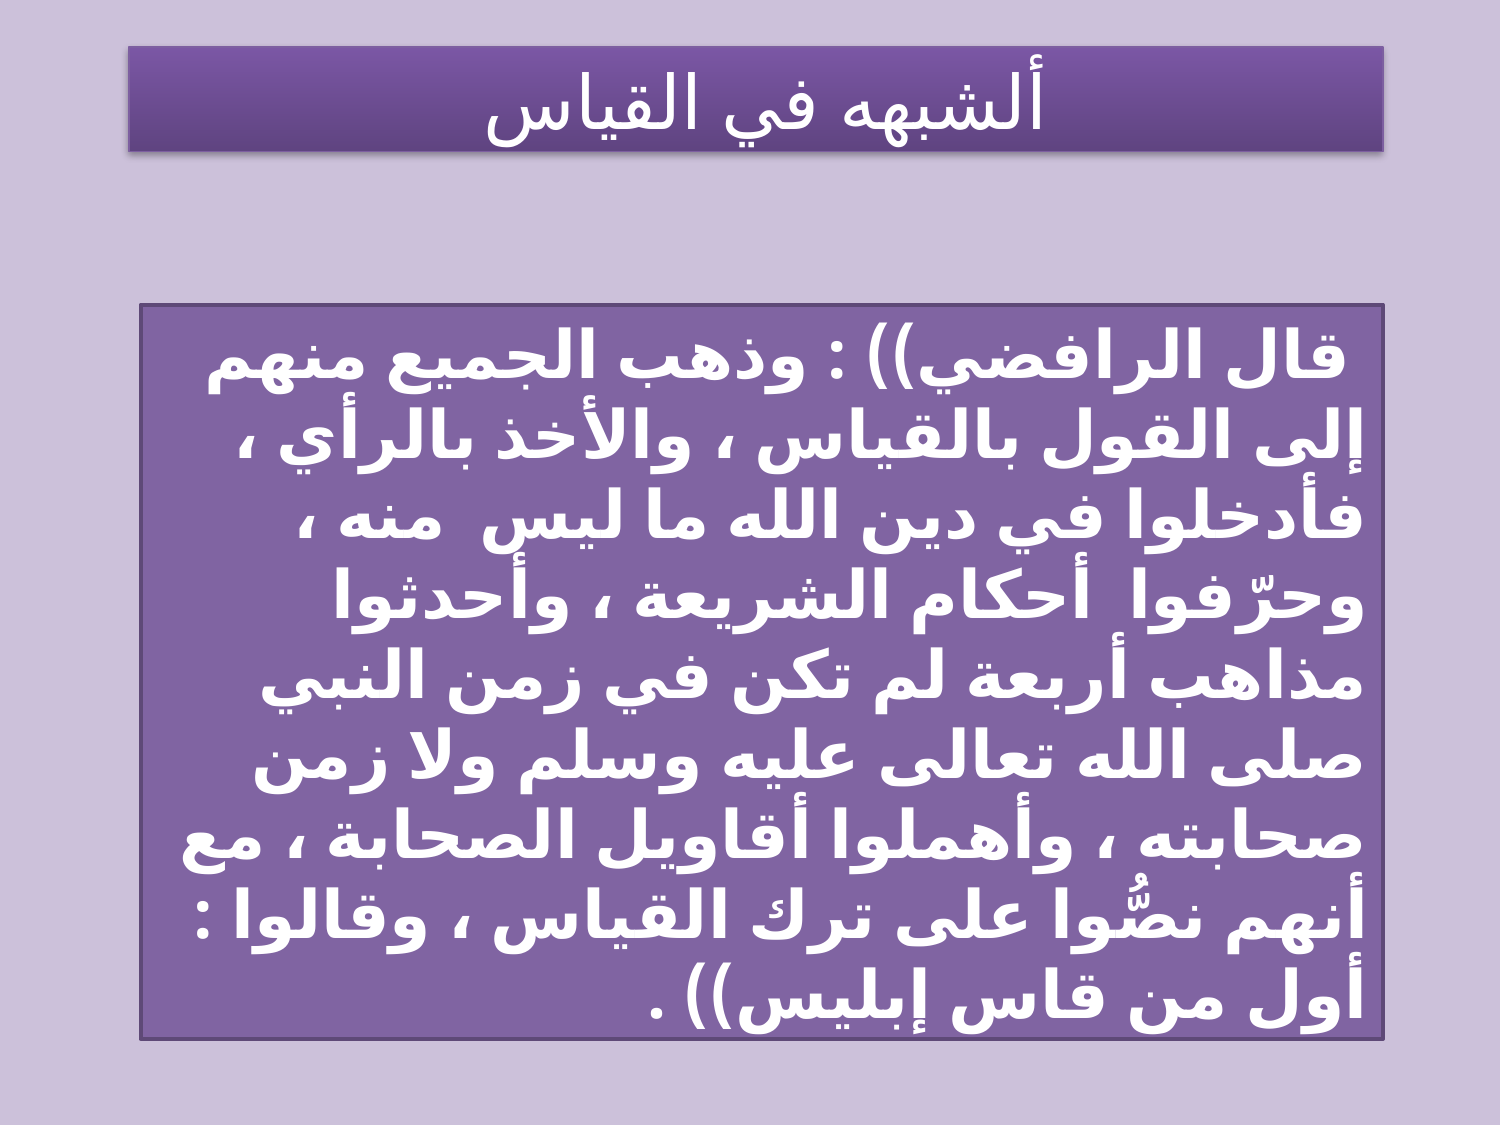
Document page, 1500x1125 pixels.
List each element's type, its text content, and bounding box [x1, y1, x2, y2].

text_box قال الرافضي)) : وذهب الجميع منهم إلى القول بالقياس ، والأخذ بالرأي ، فأدخلوا في دين الله ما ليس منه ، وحرّفوا أحكام الشريعة ، وأحدثوا مذاهب أربعة لم تكن في زمن النبي صلى الله تعالى عليه وسلم ولا زمن صحابته ، وأهملوا أقاويل الصحابة ، مع أنهم نصُّوا على ترك القياس ، وقالوا : أول من قاس إبليس)) . [139, 303, 1385, 1041]
text_box ألشبهه في القياس [128, 46, 1384, 152]
